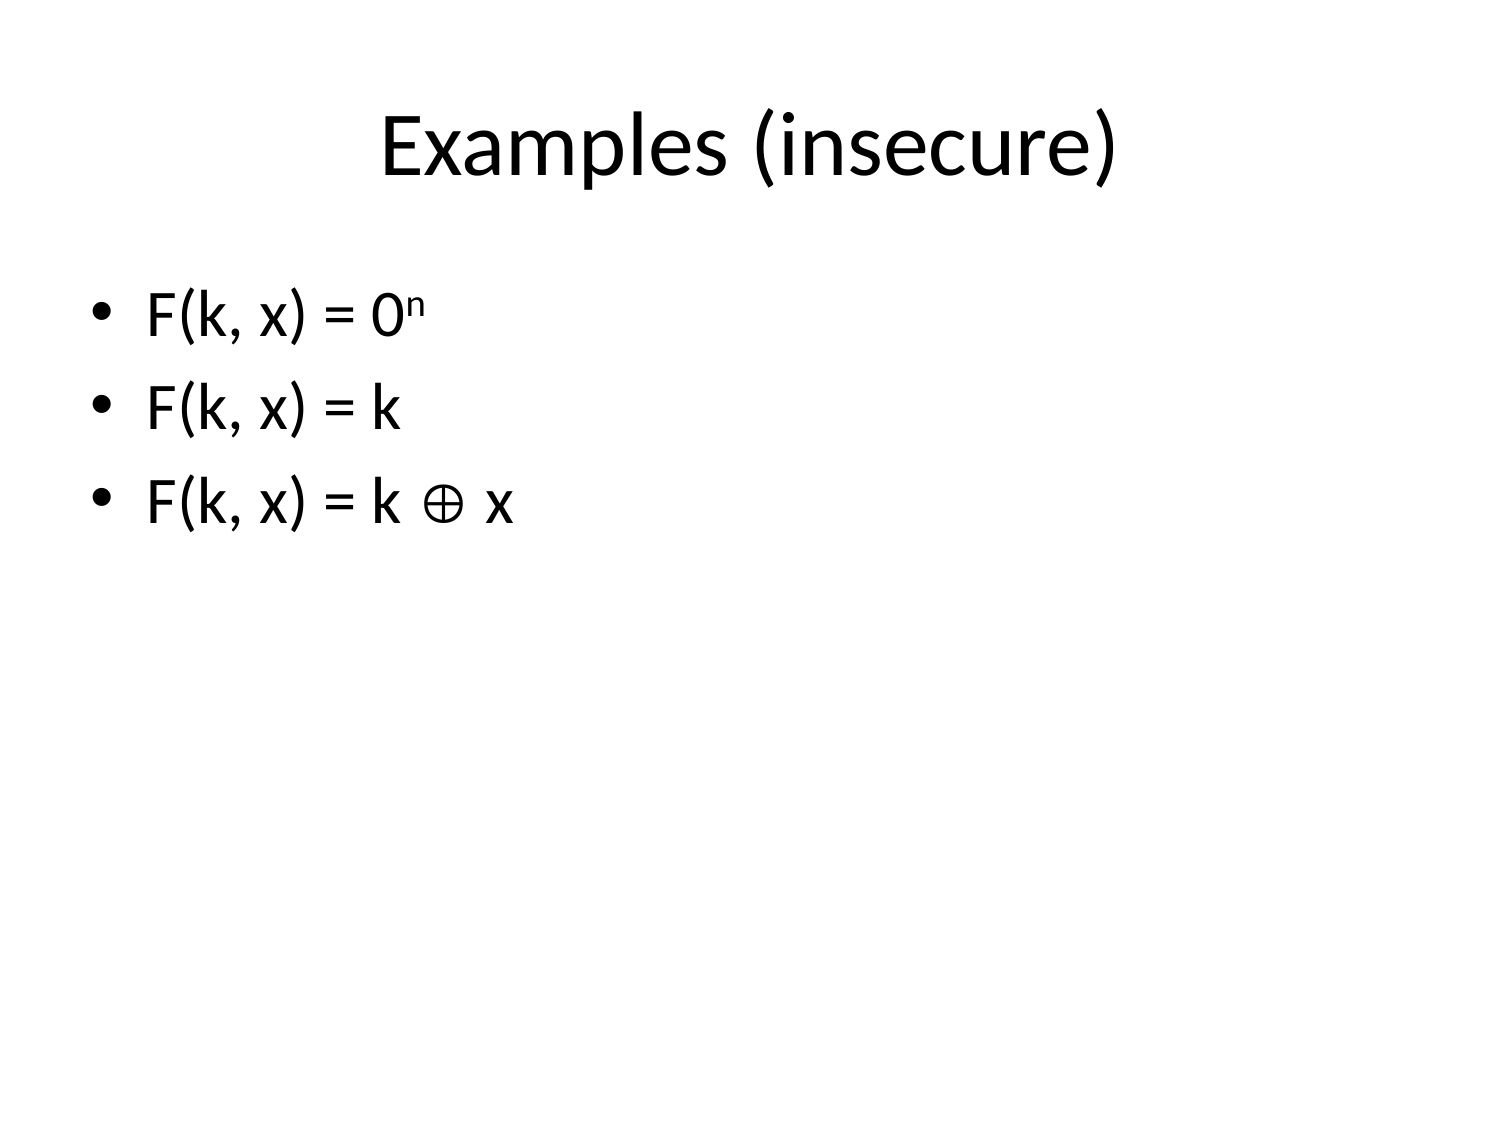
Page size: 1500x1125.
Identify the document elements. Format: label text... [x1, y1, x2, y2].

title Examples (insecure) [75, 45, 1425, 233]
list F(k, x) = 0n F(k, x) = k F(k, x) = k  x [75, 262, 1425, 1005]
